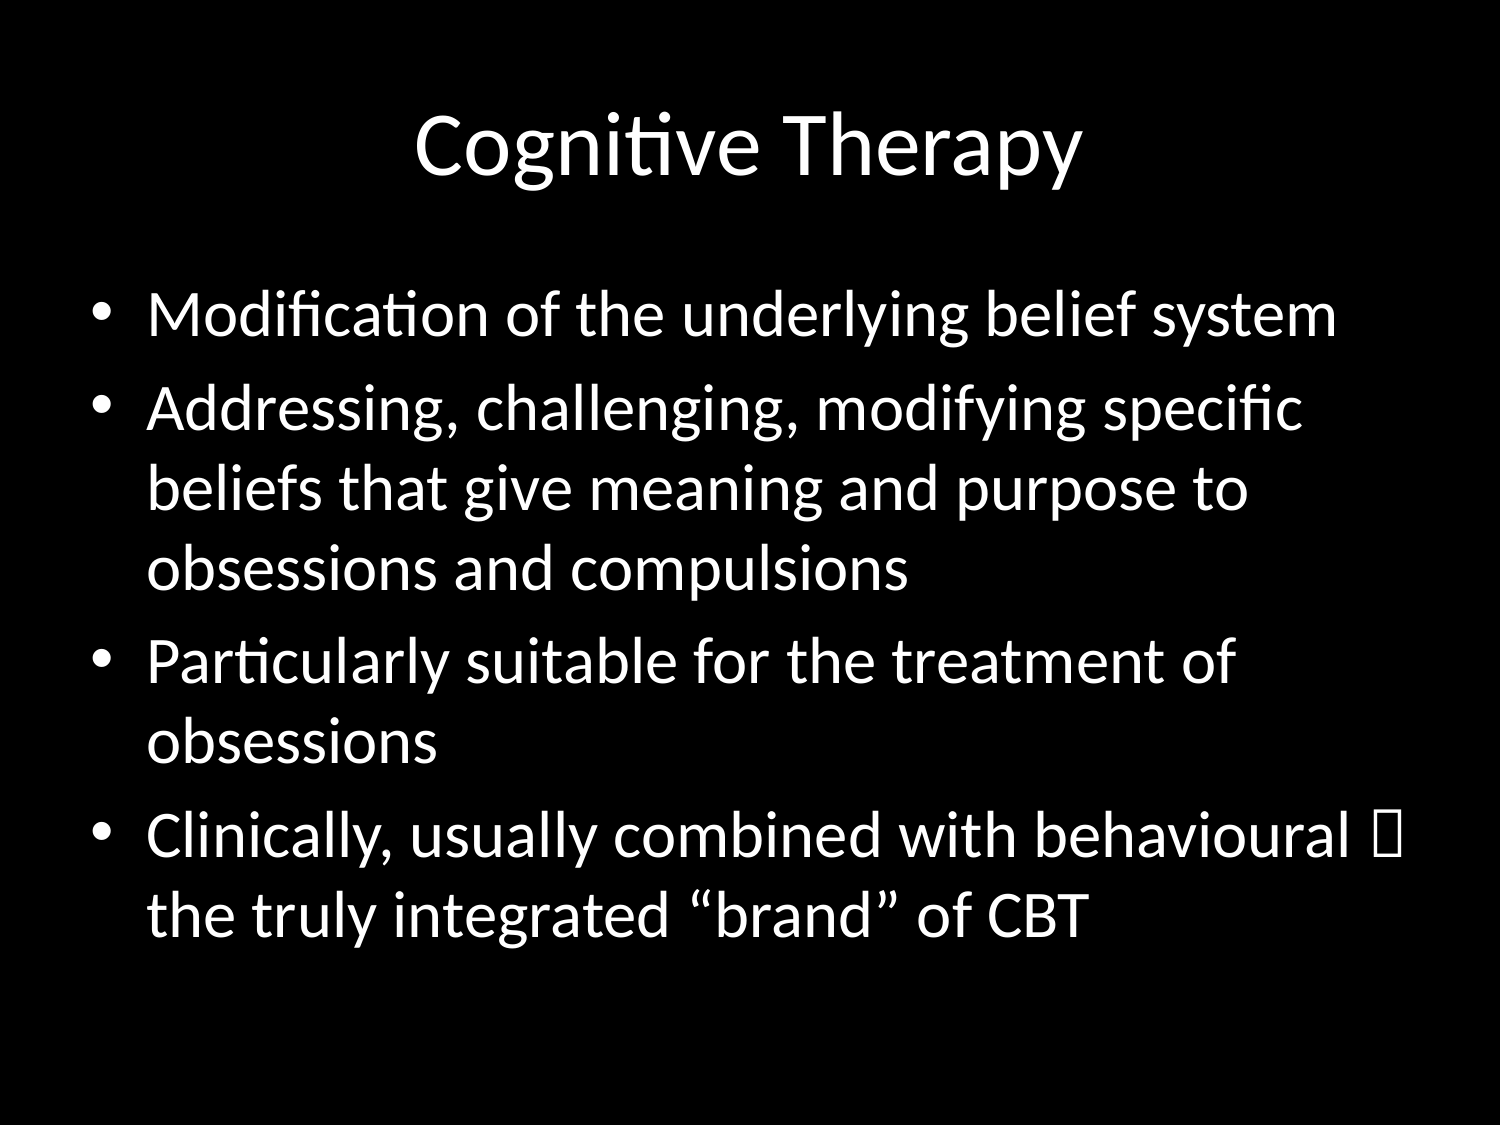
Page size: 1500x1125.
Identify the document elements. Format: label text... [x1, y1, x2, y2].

title Cognitive Therapy [75, 45, 1425, 233]
list Modification of the underlying belief system Addressing, challenging, modifying specific beliefs that give meaning and purpose to obsessions and compulsions Particularly suitable for the treatment of obsessions Clinically, usually combined with behavioural  the truly integrated “brand” of CBT [75, 262, 1425, 1005]
